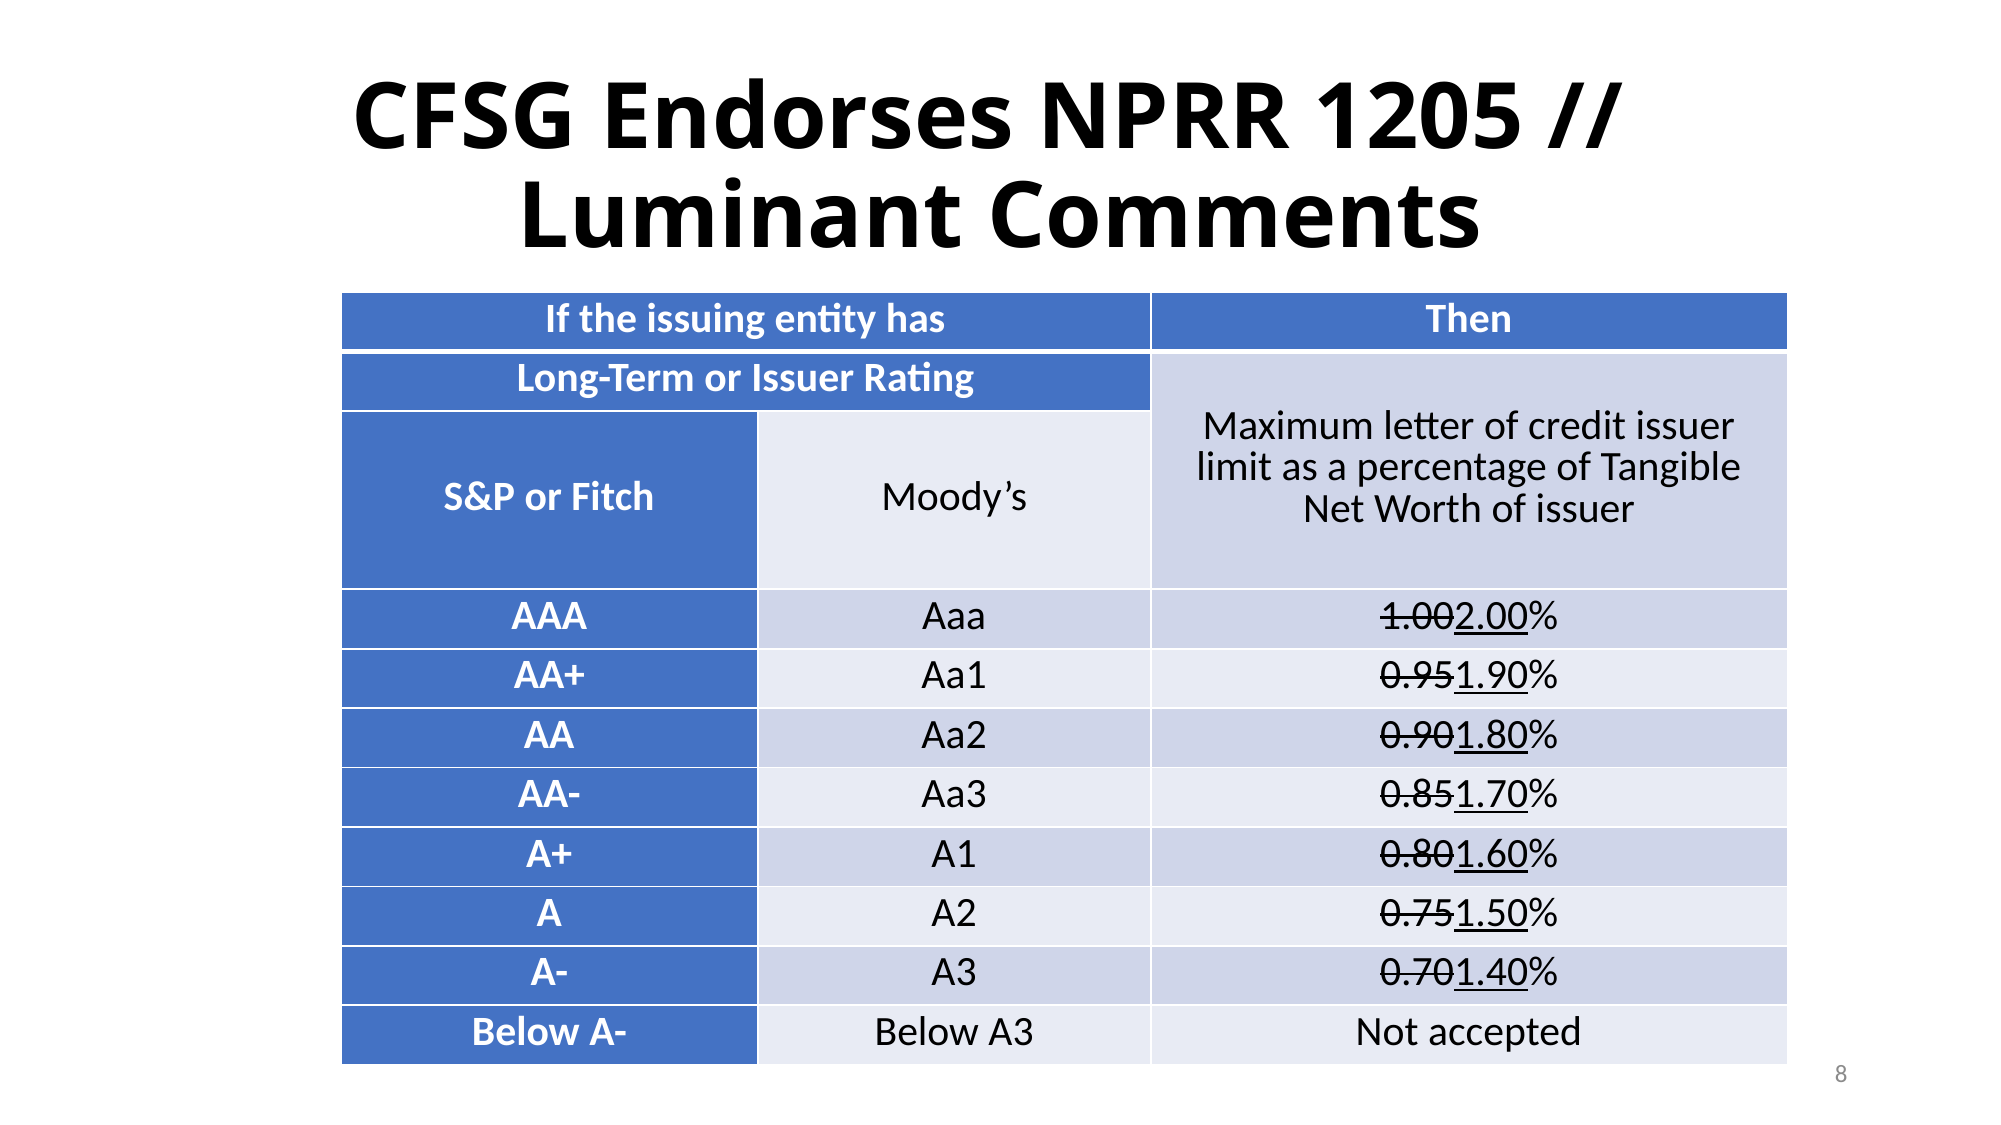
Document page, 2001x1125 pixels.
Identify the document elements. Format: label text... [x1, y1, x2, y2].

table_cell AAA [342, 590, 757, 648]
table_cell Below A3 [759, 1006, 1150, 1064]
table_cell 0.851.70% [1152, 768, 1787, 826]
table_cell Long-Term or Issuer Rating [342, 354, 1150, 410]
table_cell Not accepted [1152, 1006, 1787, 1064]
slide_number 8 [1412, 1042, 1863, 1103]
table_cell Maximum letter of credit issuer limit as a percentage of Tangible Net Worth of issuer [1152, 354, 1787, 588]
table_cell 0.751.50% [1152, 887, 1787, 945]
table_cell Aa3 [759, 768, 1150, 826]
table_cell 0.901.80% [1152, 709, 1787, 767]
table_cell A+ [342, 828, 757, 886]
table_cell Aa1 [759, 650, 1150, 707]
table_cell AA- [342, 768, 757, 826]
table_cell A [342, 887, 757, 945]
table_cell A2 [759, 887, 1150, 945]
table_header If the issuing entity has [342, 293, 1150, 349]
table_cell 0.701.40% [1152, 947, 1787, 1004]
table_cell AA [342, 709, 757, 767]
table_cell A1 [759, 828, 1150, 886]
table_header Then [1152, 293, 1787, 349]
table_cell AA+ [342, 650, 757, 707]
table_cell 0.951.90% [1152, 650, 1787, 707]
table_cell A3 [759, 947, 1150, 1004]
table_cell A- [342, 947, 757, 1004]
title CFSG Endorses NPRR 1205 // Luminant Comments [137, 59, 1863, 278]
table_cell 1.002.00% [1152, 590, 1787, 648]
table_cell Aaa [759, 590, 1150, 648]
table_cell Aa2 [759, 709, 1150, 767]
table_cell 0.801.60% [1152, 828, 1787, 886]
table_cell S&P or Fitch [342, 412, 757, 588]
table_cell Moody’s [759, 412, 1150, 588]
table_cell Below A- [342, 1006, 757, 1064]
